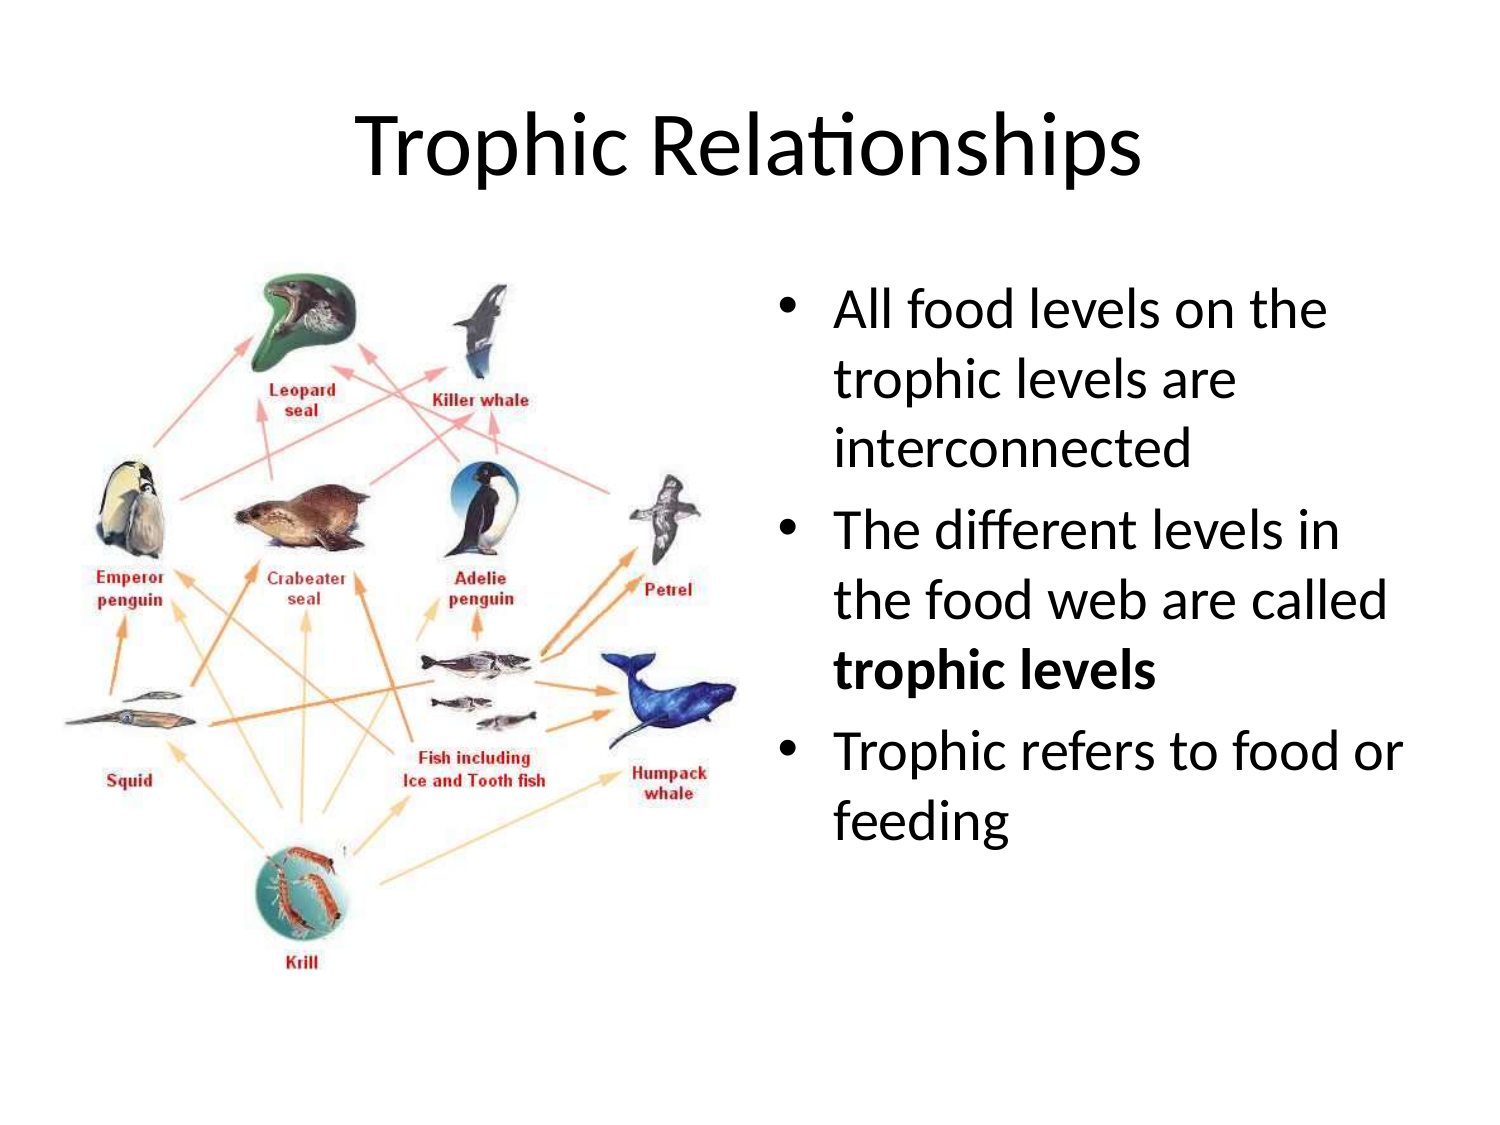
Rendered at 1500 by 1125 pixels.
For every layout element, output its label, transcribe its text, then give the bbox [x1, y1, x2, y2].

title Trophic Relationships [75, 45, 1425, 233]
list All food levels on the trophic levels are interconnected The different levels in the food web are called trophic levels Trophic refers to food or feeding [762, 262, 1425, 1005]
picture [62, 262, 743, 976]
